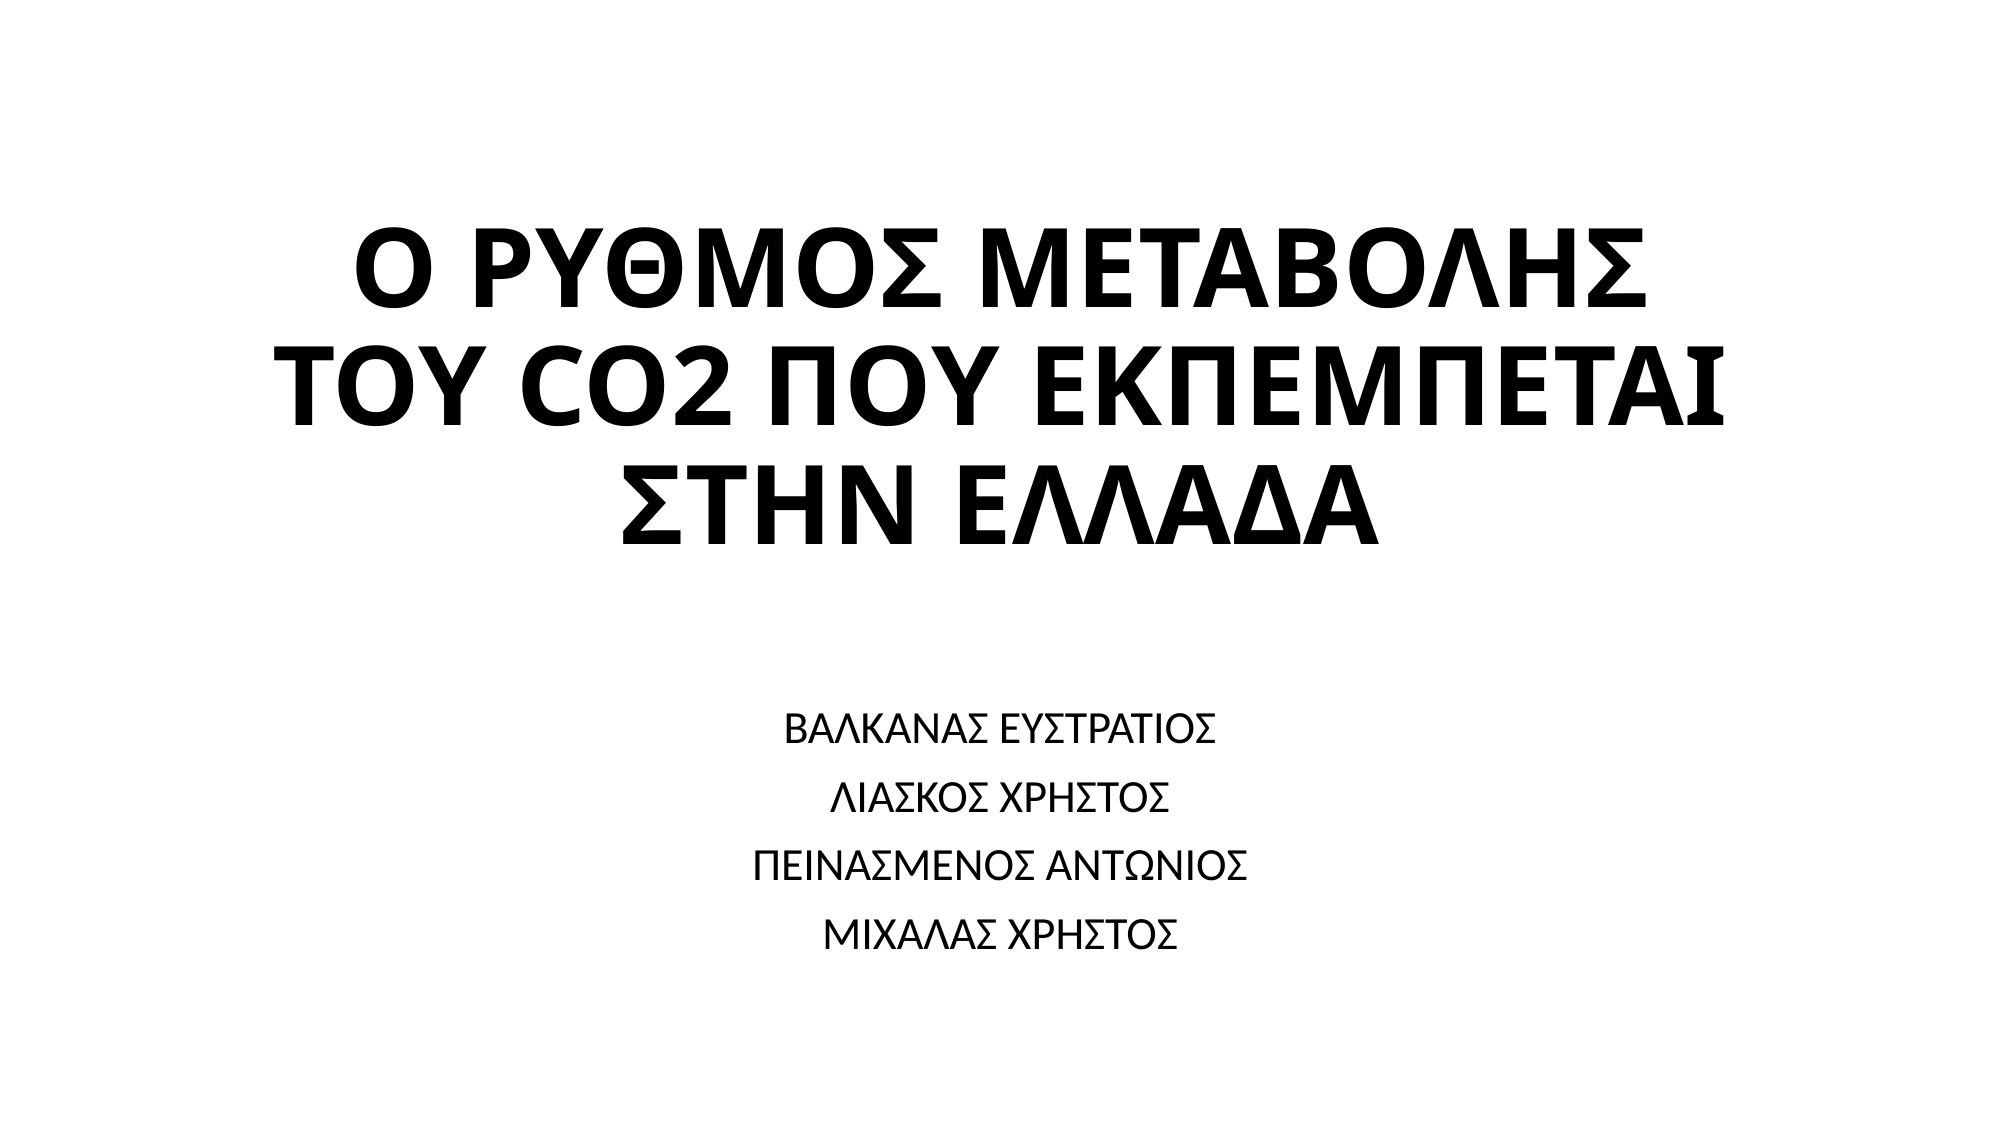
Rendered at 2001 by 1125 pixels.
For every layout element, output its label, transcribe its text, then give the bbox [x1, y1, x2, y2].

title Ο ΡΥΘΜΟΣ ΜΕΤΑΒΟΛΗΣ ΤΟΥ CO2 ΠΟΥ ΕΚΠΕΜΠΕΤΑΙ ΣΤΗΝ ΕΛΛΑΔΑ [249, 184, 1750, 576]
subtitle ΒΑΛΚΑΝΑΣ ΕΥΣΤΡΑΤΙΟΣ ΛΙΑΣΚΟΣ ΧΡΗΣΤΟΣ ΠΕΙΝΑΣΜΕΝΟΣ ΑΝΤΩΝΙΟΣ ΜΙΧΑΛΑΣ ΧΡΗΣΤΟΣ [249, 696, 1750, 968]
